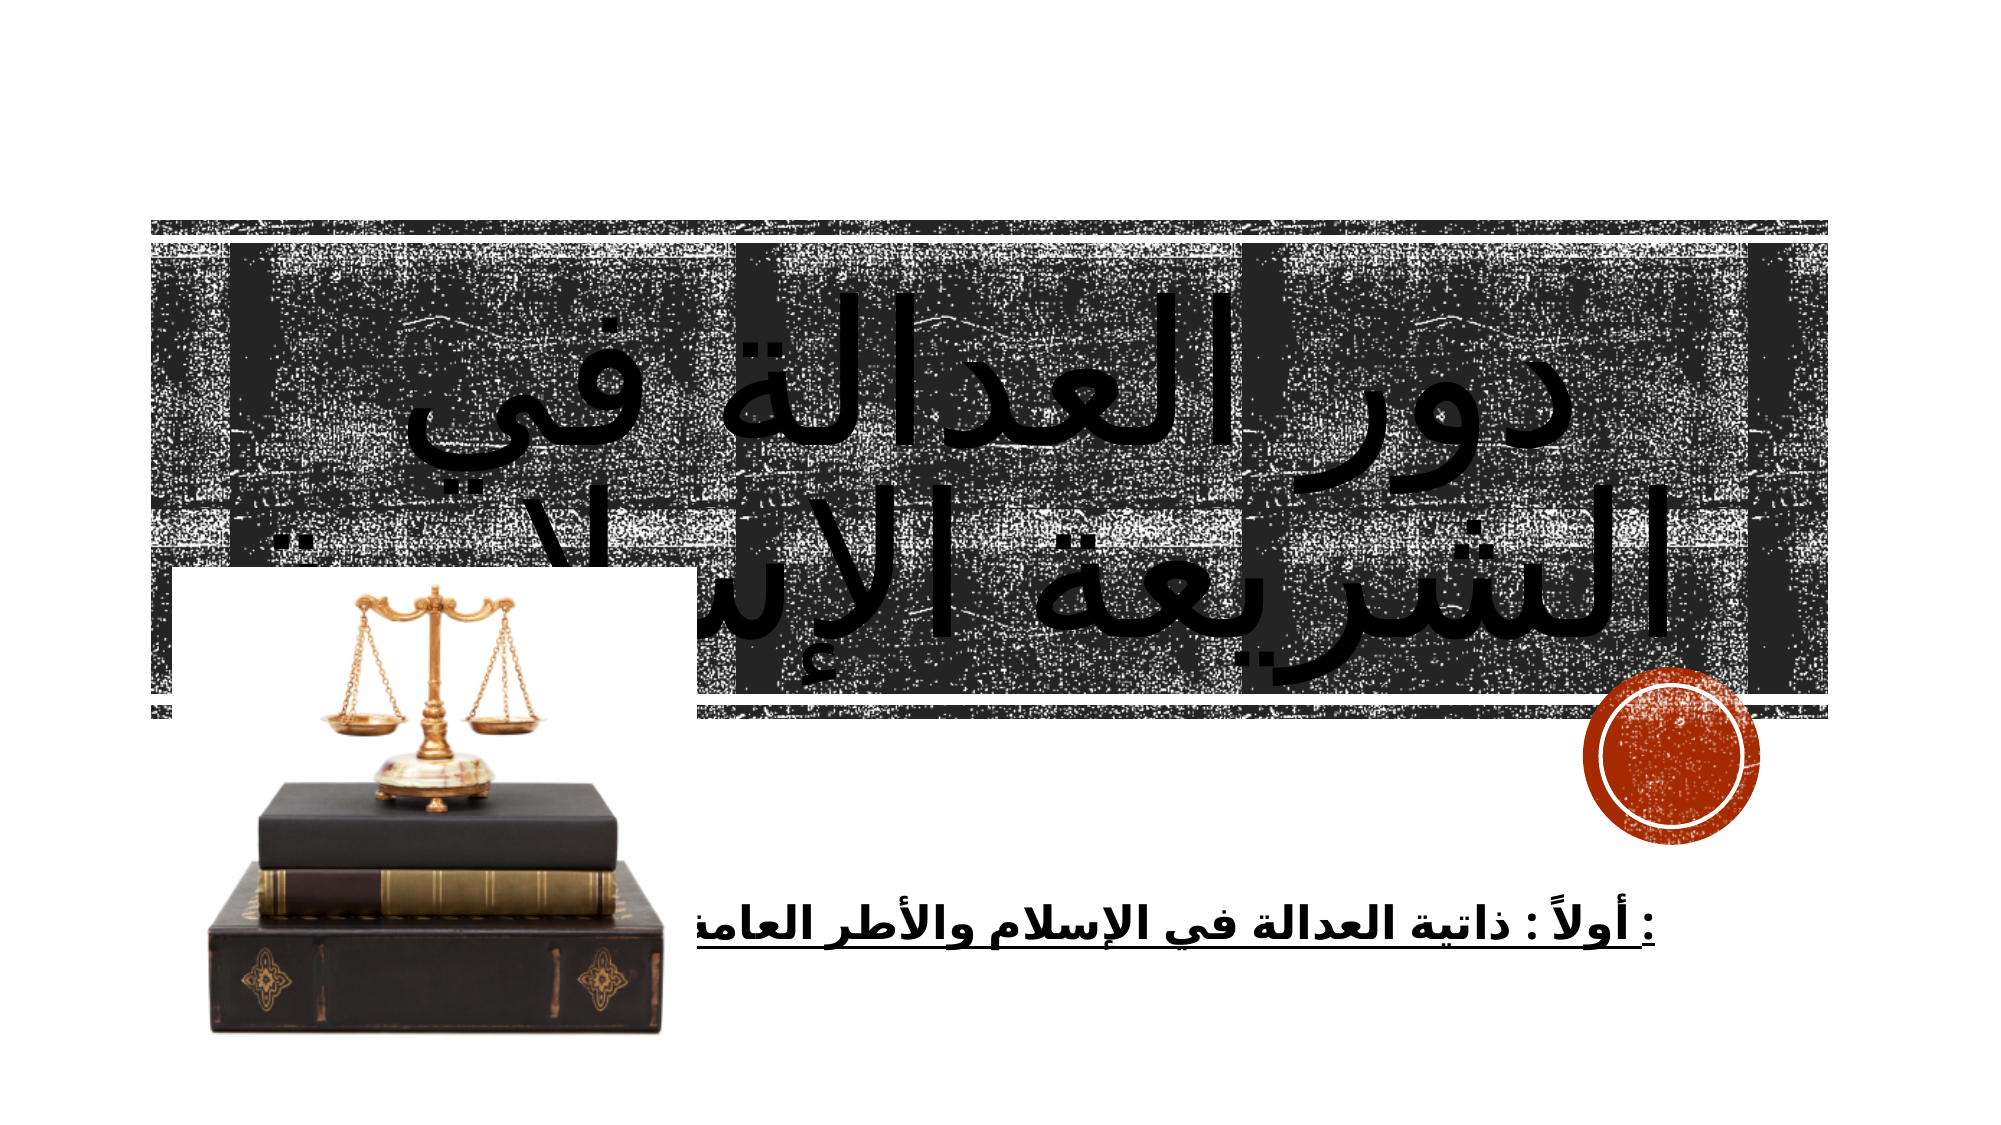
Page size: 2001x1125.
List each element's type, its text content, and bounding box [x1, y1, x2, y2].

title دور العدالة في الشريعة الإسلامية [172, 234, 1808, 733]
picture [172, 567, 697, 1064]
subtitle أولاً : ذاتية العدالة في الإسلام والأطر العامة لها : [375, 892, 1670, 1068]
